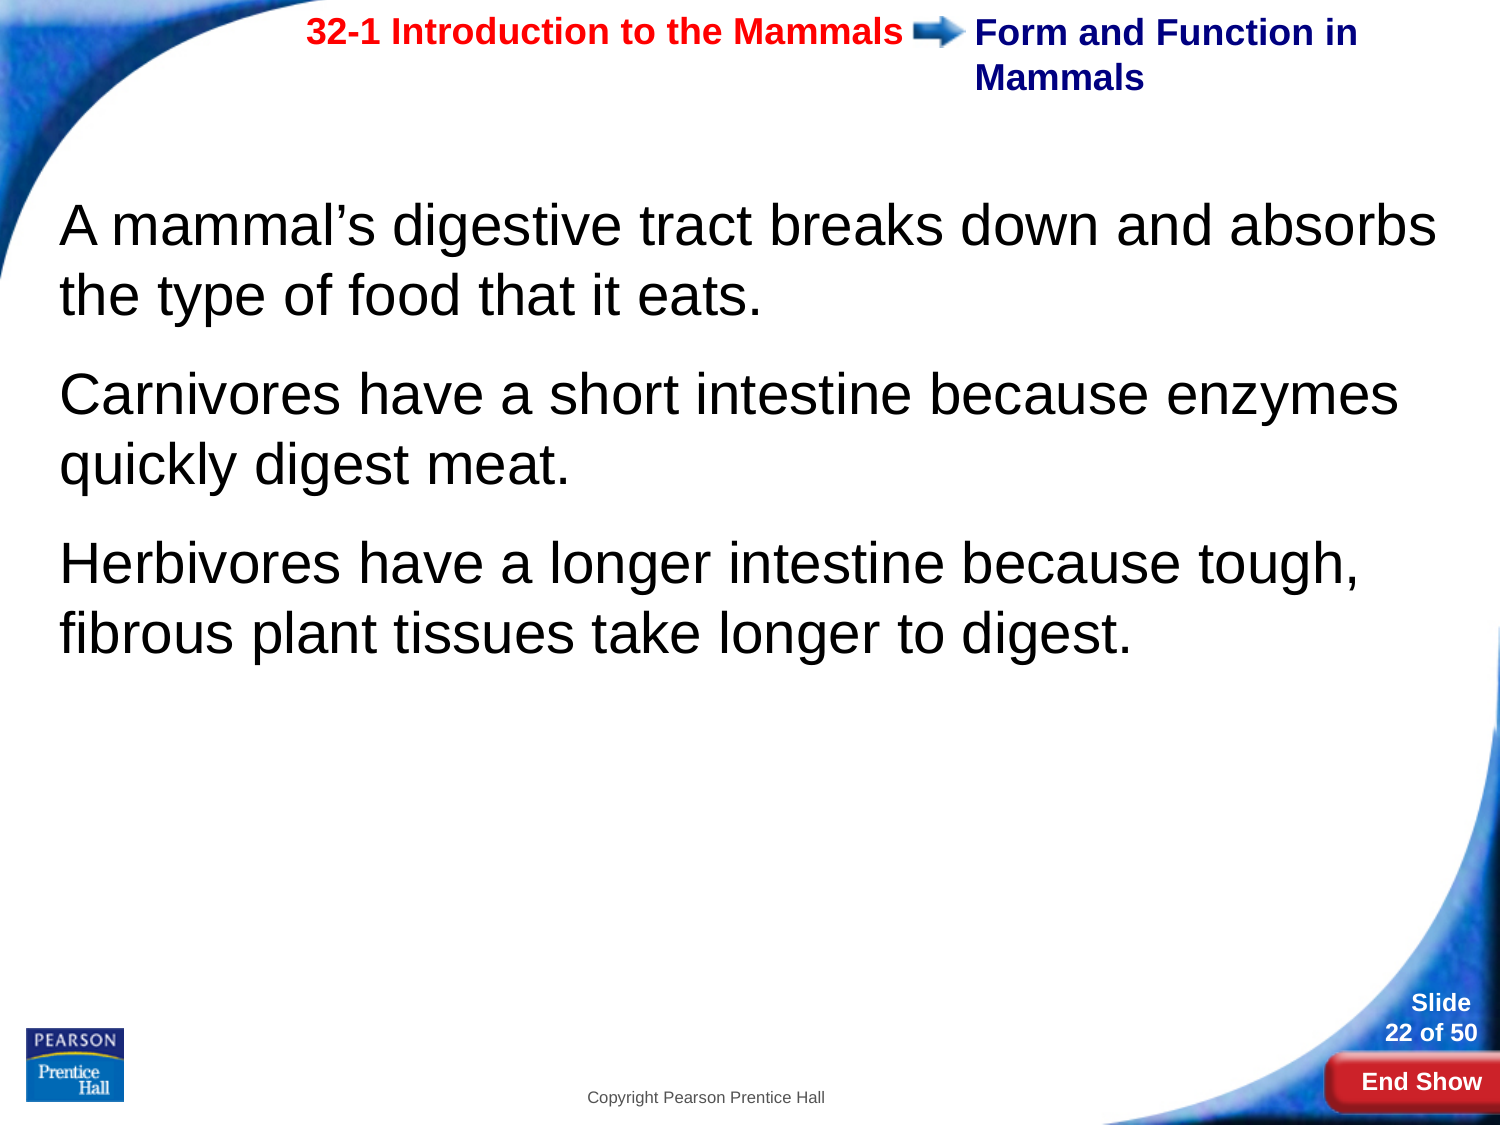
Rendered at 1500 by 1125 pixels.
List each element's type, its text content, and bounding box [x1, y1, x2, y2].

title Form and Function in Mammals [959, 0, 1500, 76]
list A mammal’s digestive tract breaks down and absorbs the type of food that it eats. Carnivores have a short intestine because enzymes quickly digest meat. Herbivores have a longer intestine because tough, fibrous plant tissues take longer to digest. [44, 179, 1463, 976]
picture [0, 0, 1500, 1125]
footer Copyright Pearson Prentice Hall [468, 1078, 945, 1105]
